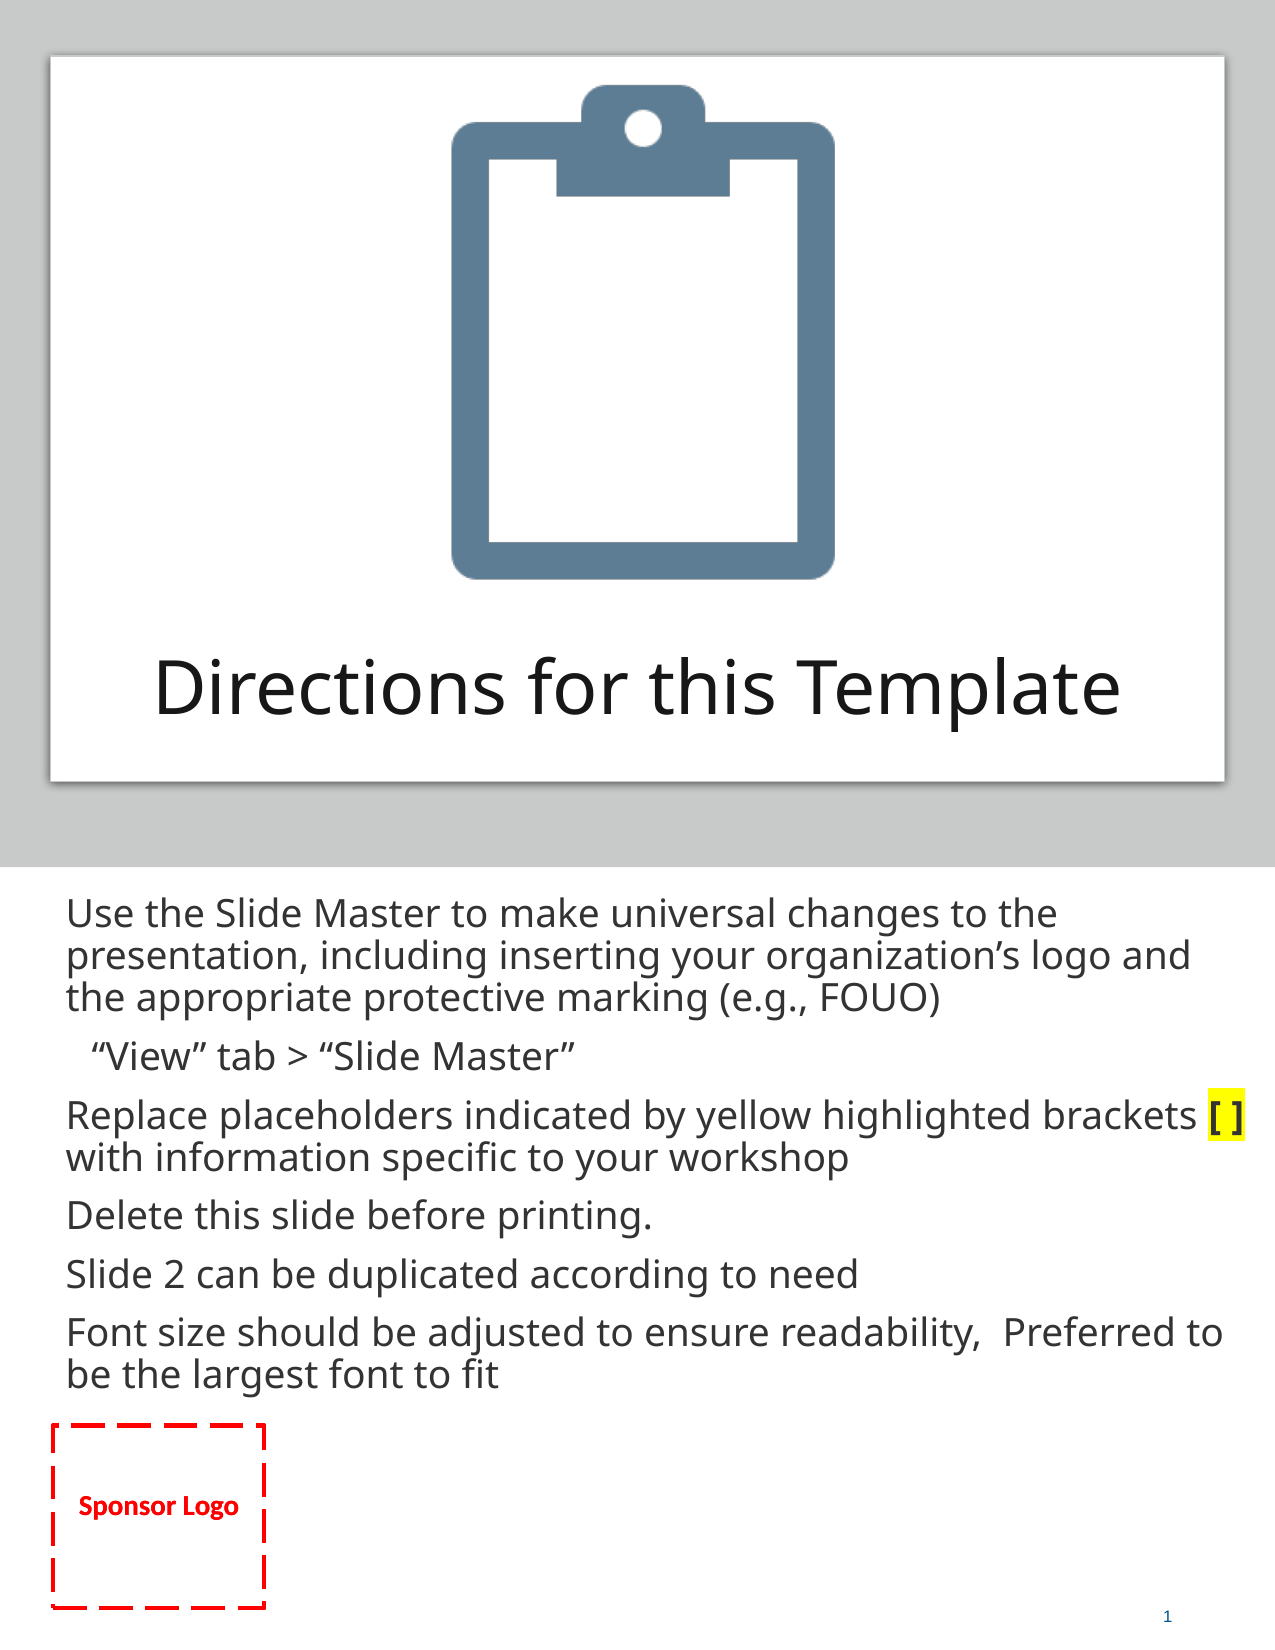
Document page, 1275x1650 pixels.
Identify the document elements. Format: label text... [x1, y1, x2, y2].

text_box [0, 0, 1275, 869]
text_box [49, 54, 1226, 784]
list Use the Slide Master to make universal changes to the presentation, including inserting your organization’s logo and the appropriate protective marking (e.g., FOUO) “View” tab > “Slide Master” Replace placeholders indicated by yellow highlighted brackets [ ] with information specific to your workshop Delete this slide before printing. Slide 2 can be duplicated according to need Font size should be adjusted to ensure readability, Preferred to be the largest font to fit [50, 886, 1275, 1408]
title Directions for this Template [50, 596, 1225, 774]
slide_number 1 [900, 1599, 1188, 1634]
picture [346, 36, 940, 630]
